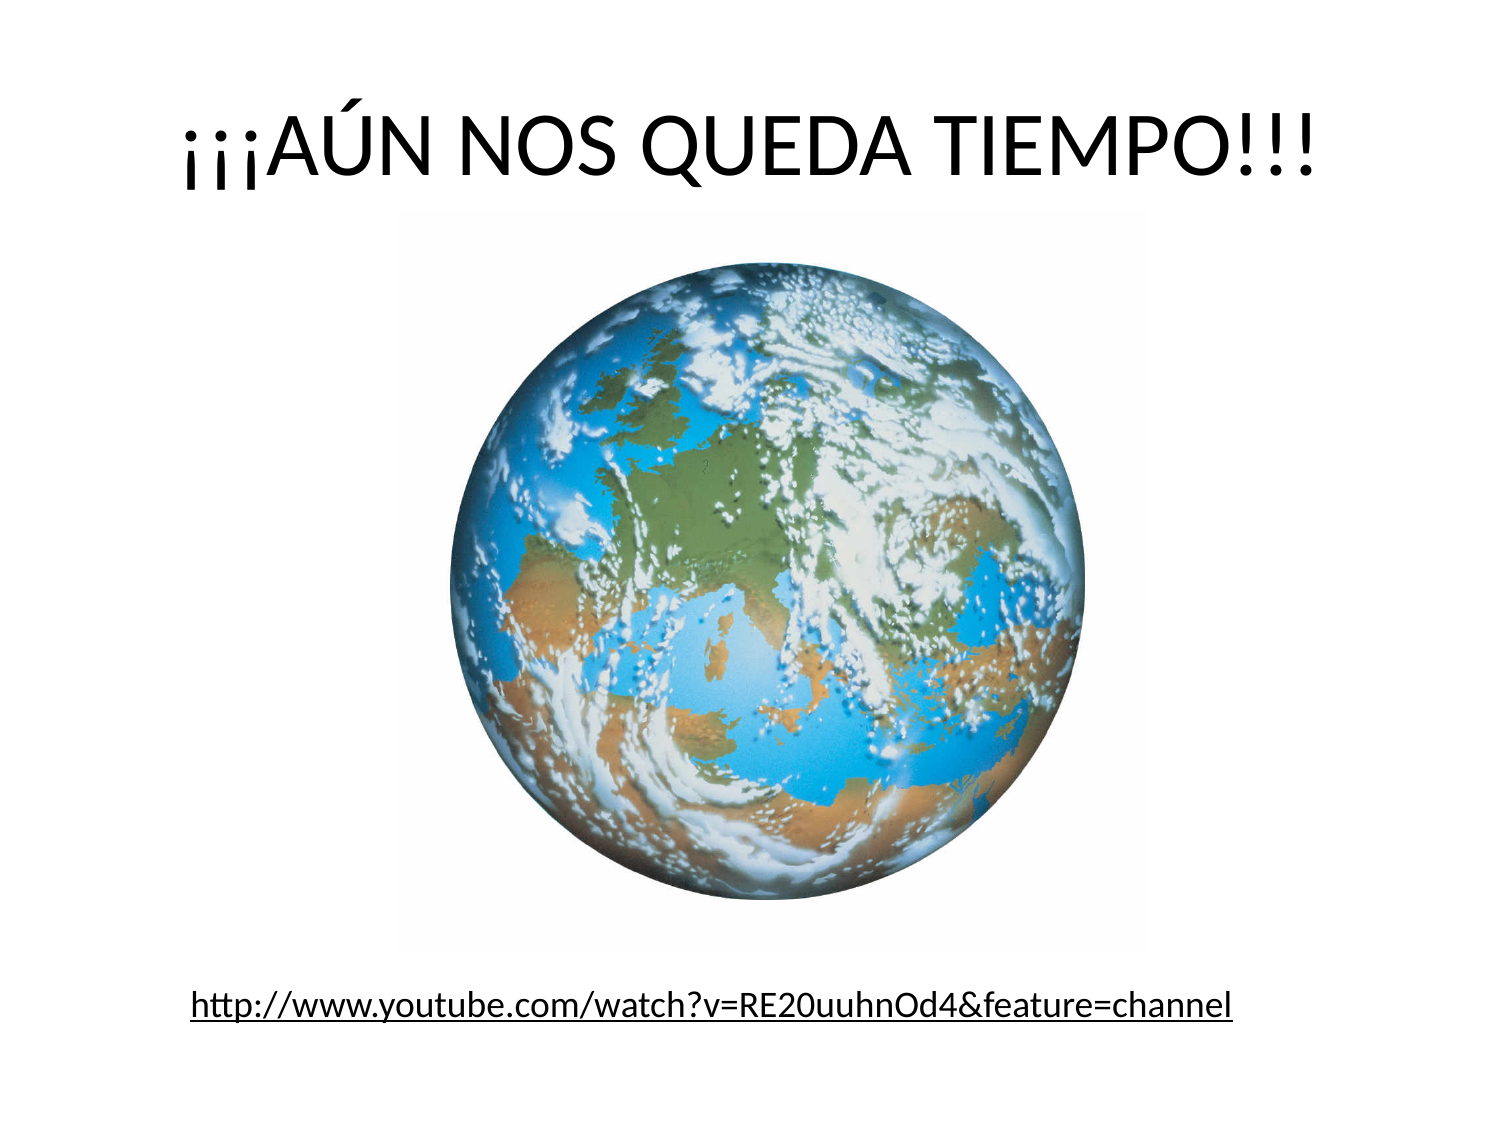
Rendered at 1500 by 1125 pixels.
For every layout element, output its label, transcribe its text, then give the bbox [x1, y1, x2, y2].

text_box http://www.youtube.com/watch?v=RE20uuhnOd4&feature=channel [175, 972, 1465, 1078]
picture [398, 210, 1149, 953]
title ¡¡¡AÚN NOS QUEDA TIEMPO!!! [75, 45, 1425, 233]
